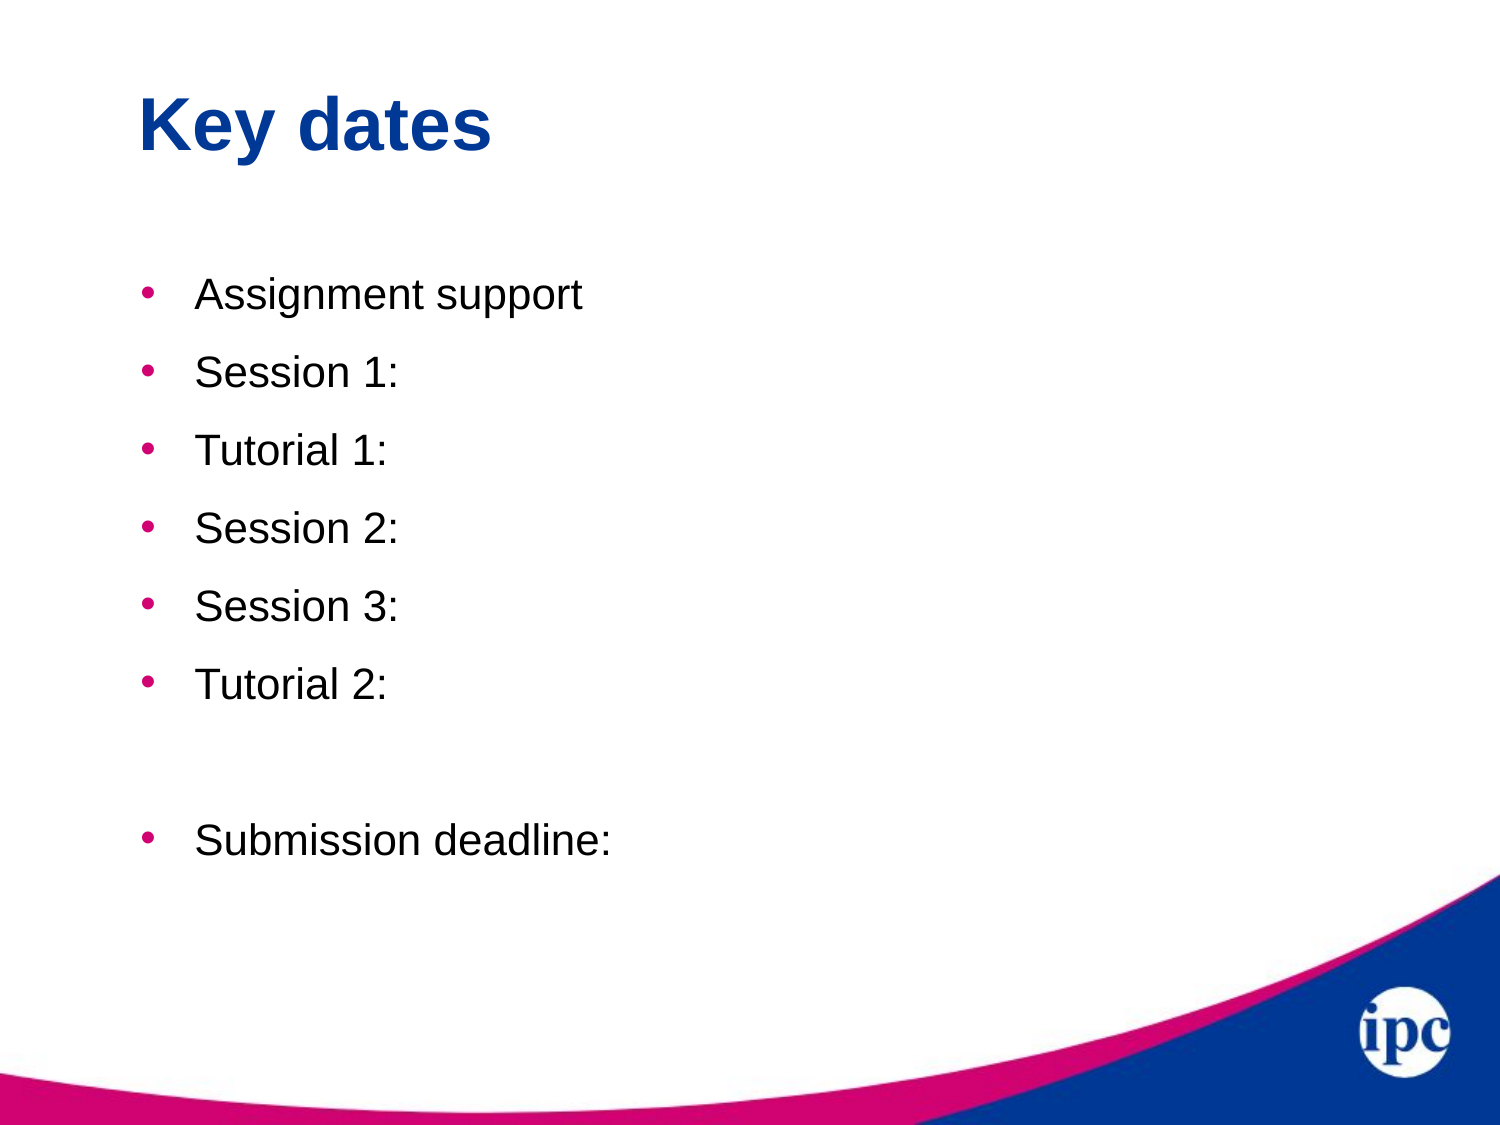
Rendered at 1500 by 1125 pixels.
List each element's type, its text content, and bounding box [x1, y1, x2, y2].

list Assignment support Session 1: Tutorial 1: Session 2: Session 3: Tutorial 2: Submission deadline: [125, 253, 1375, 876]
title Key dates [123, 78, 1376, 176]
picture [0, 0, 1500, 1125]
